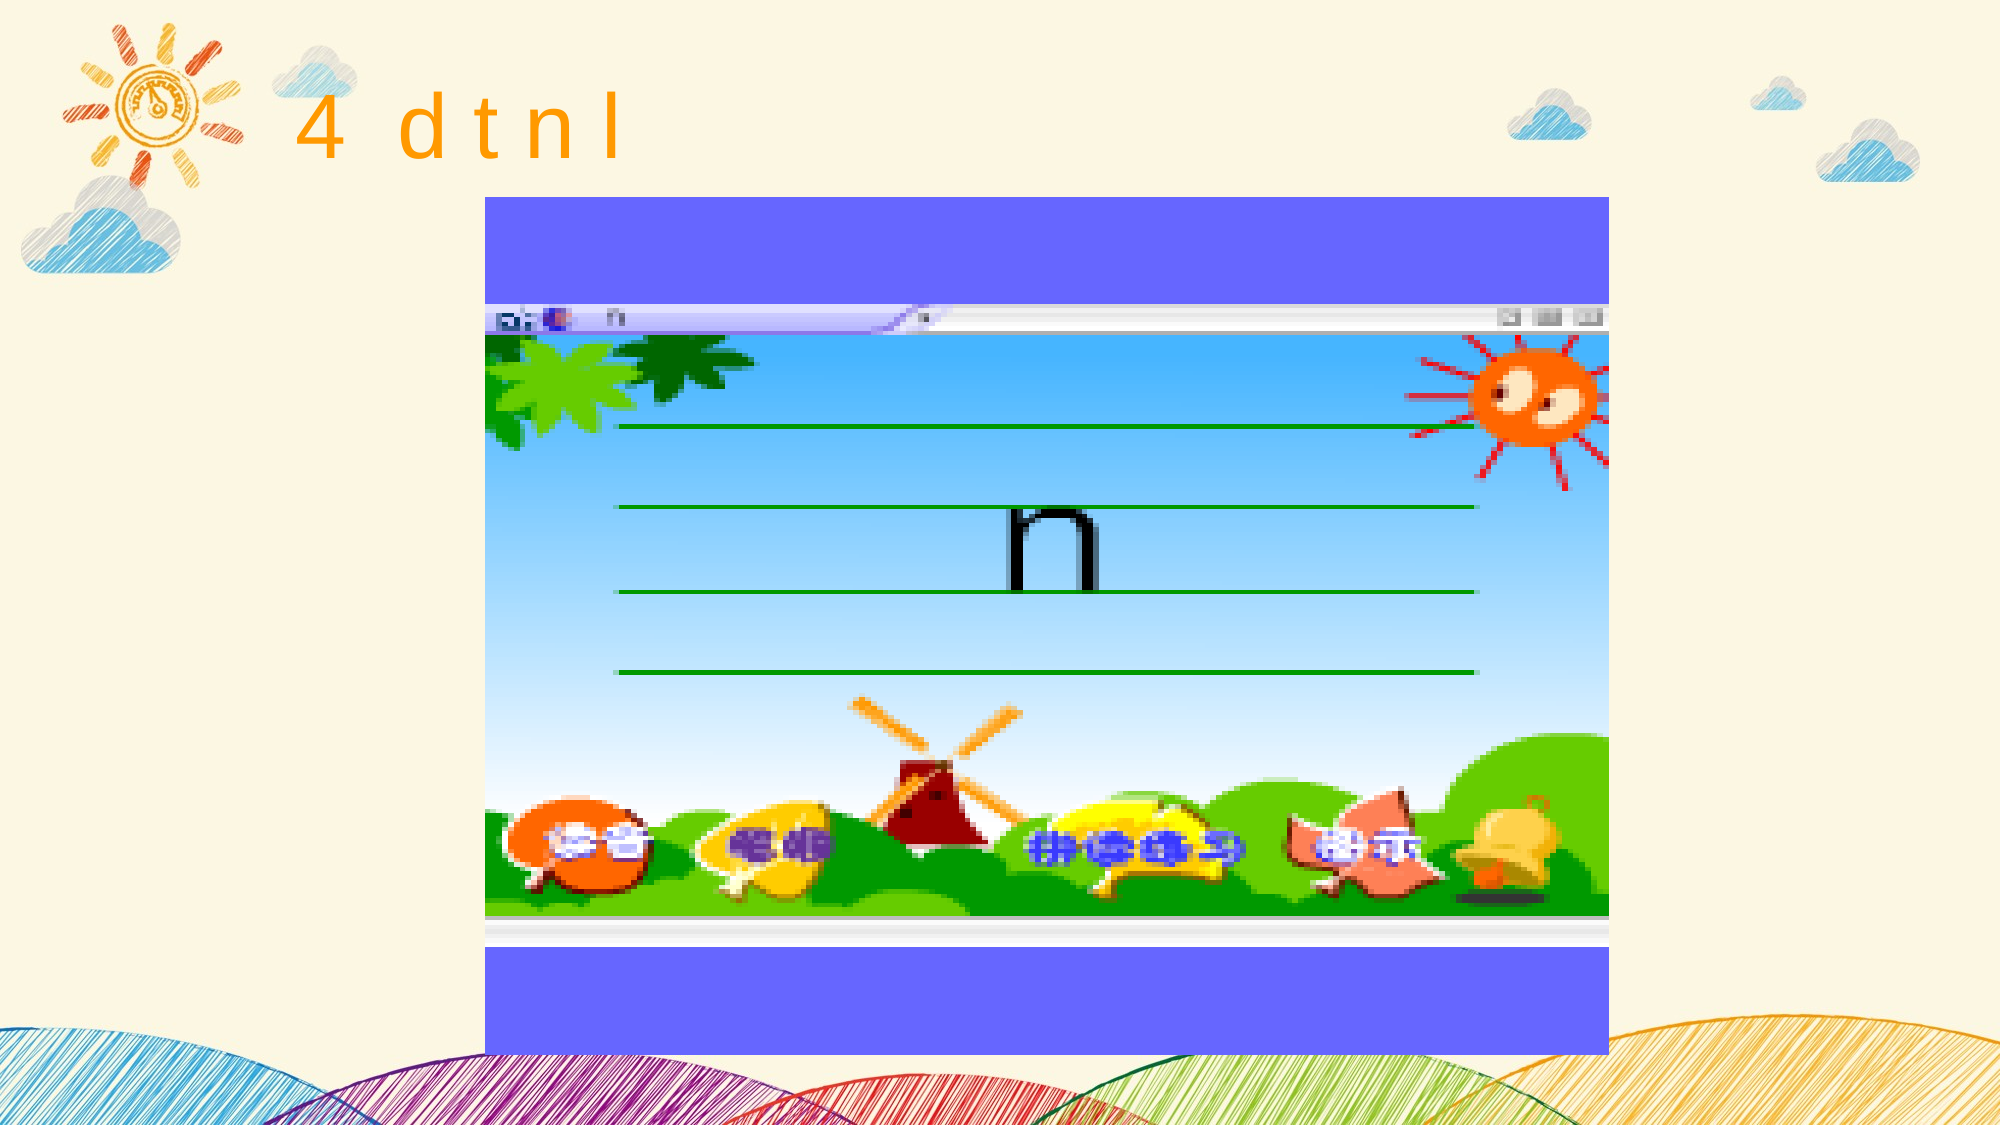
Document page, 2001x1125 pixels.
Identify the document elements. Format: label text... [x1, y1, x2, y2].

text_box 4 d t n l [280, 59, 1096, 185]
picture [0, 0, 2000, 1125]
